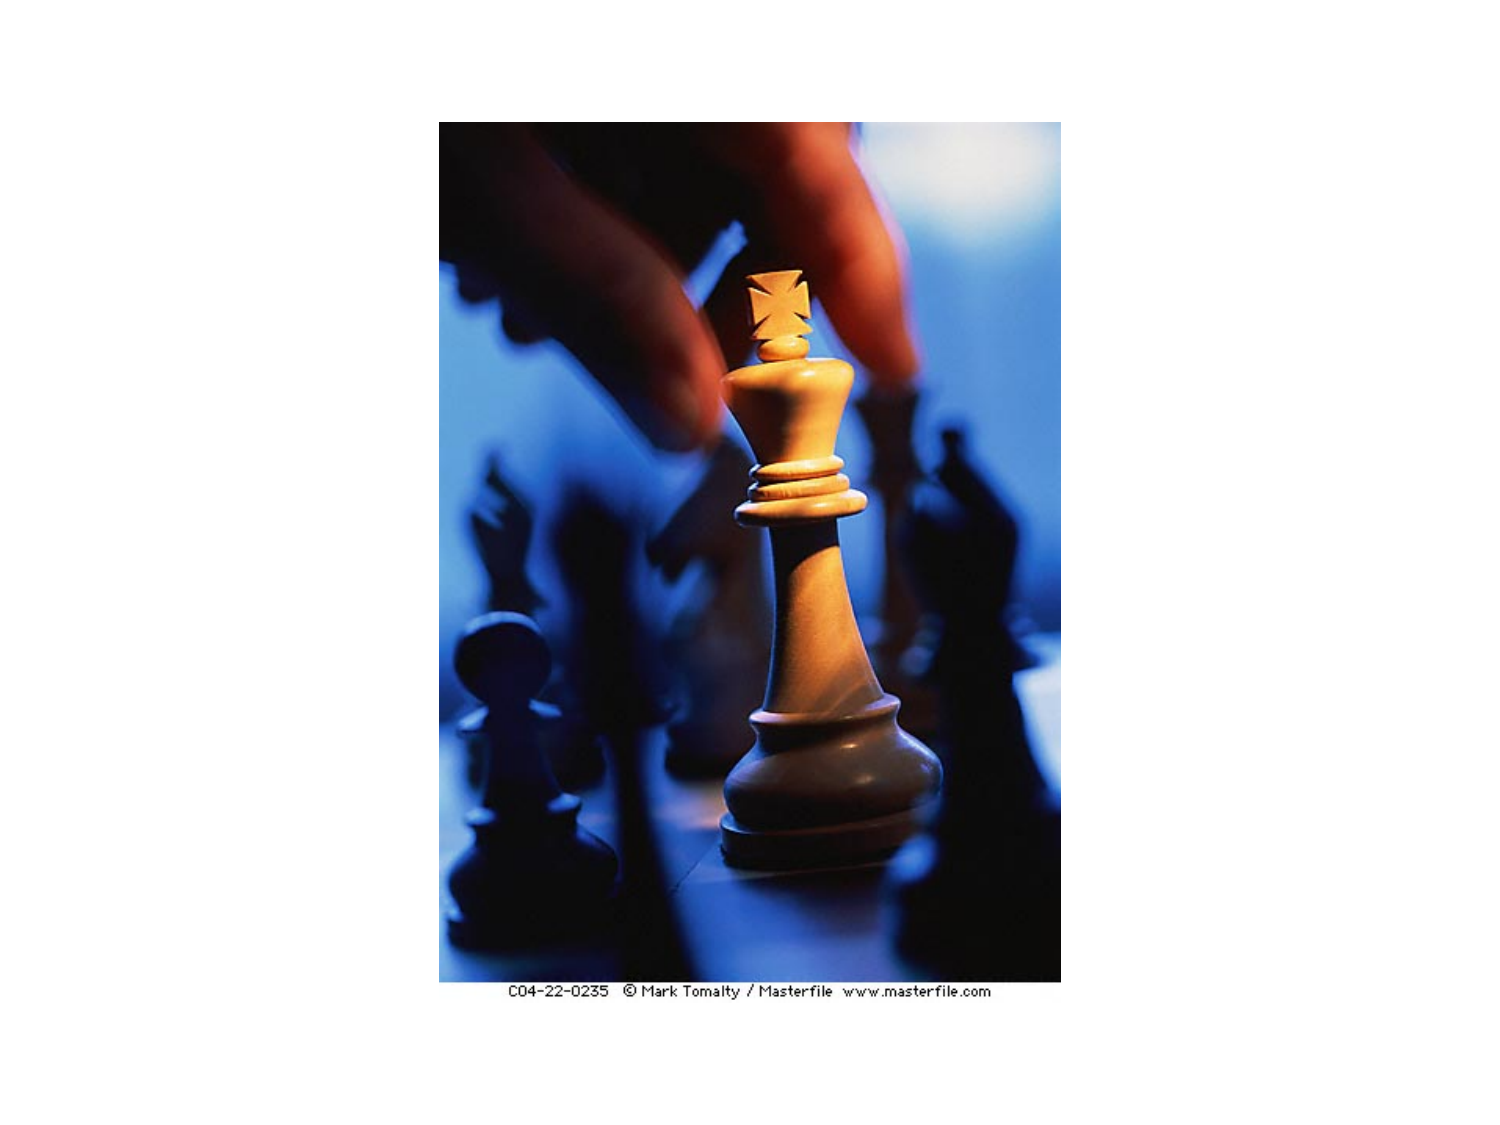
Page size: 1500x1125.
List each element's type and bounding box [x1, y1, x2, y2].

picture [439, 122, 1061, 1003]
